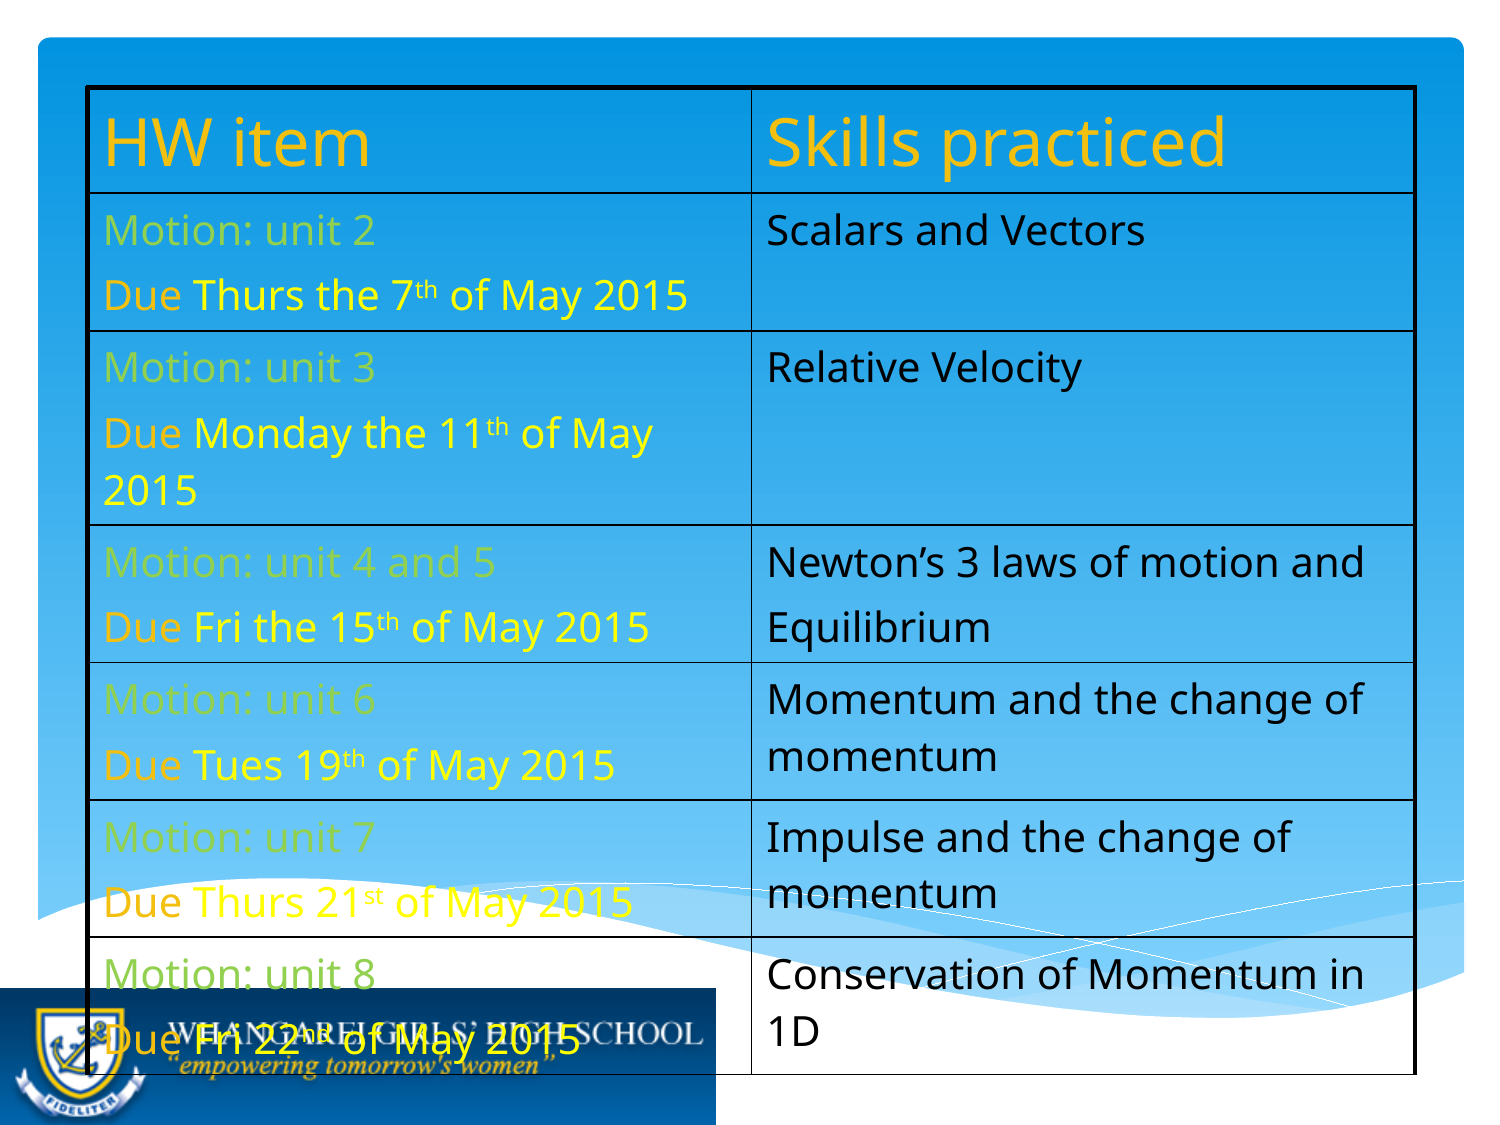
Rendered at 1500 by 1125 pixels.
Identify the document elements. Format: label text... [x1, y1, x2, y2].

table_cell Motion: unit 7 Due Thurs 21st of May 2015 [90, 801, 751, 936]
table_cell Conservation of Momentum in 1D [752, 938, 1413, 1074]
table_header Skills practiced [752, 90, 1413, 192]
table_cell Motion: unit 4 and 5 Due Fri the 15th of May 2015 [90, 526, 751, 662]
table_cell Motion: unit 3 Due Monday the 11th of May 2015 [90, 332, 751, 524]
picture [0, 987, 716, 1125]
table_cell Scalars and Vectors [752, 194, 1413, 330]
table_cell Motion: unit 2 Due Thurs the 7th of May 2015 [90, 194, 751, 330]
table_cell Relative Velocity [752, 332, 1413, 524]
table_cell Newton’s 3 laws of motion and Equilibrium [752, 526, 1413, 662]
table_cell Motion: unit 8 Due Fri 22nd of May 2015 [90, 938, 751, 1074]
table_cell Momentum and the change of momentum [752, 663, 1413, 799]
table_header HW item [90, 90, 751, 192]
table_cell Motion: unit 6 Due Tues 19th of May 2015 [90, 663, 751, 799]
table_cell Impulse and the change of momentum [752, 801, 1413, 936]
